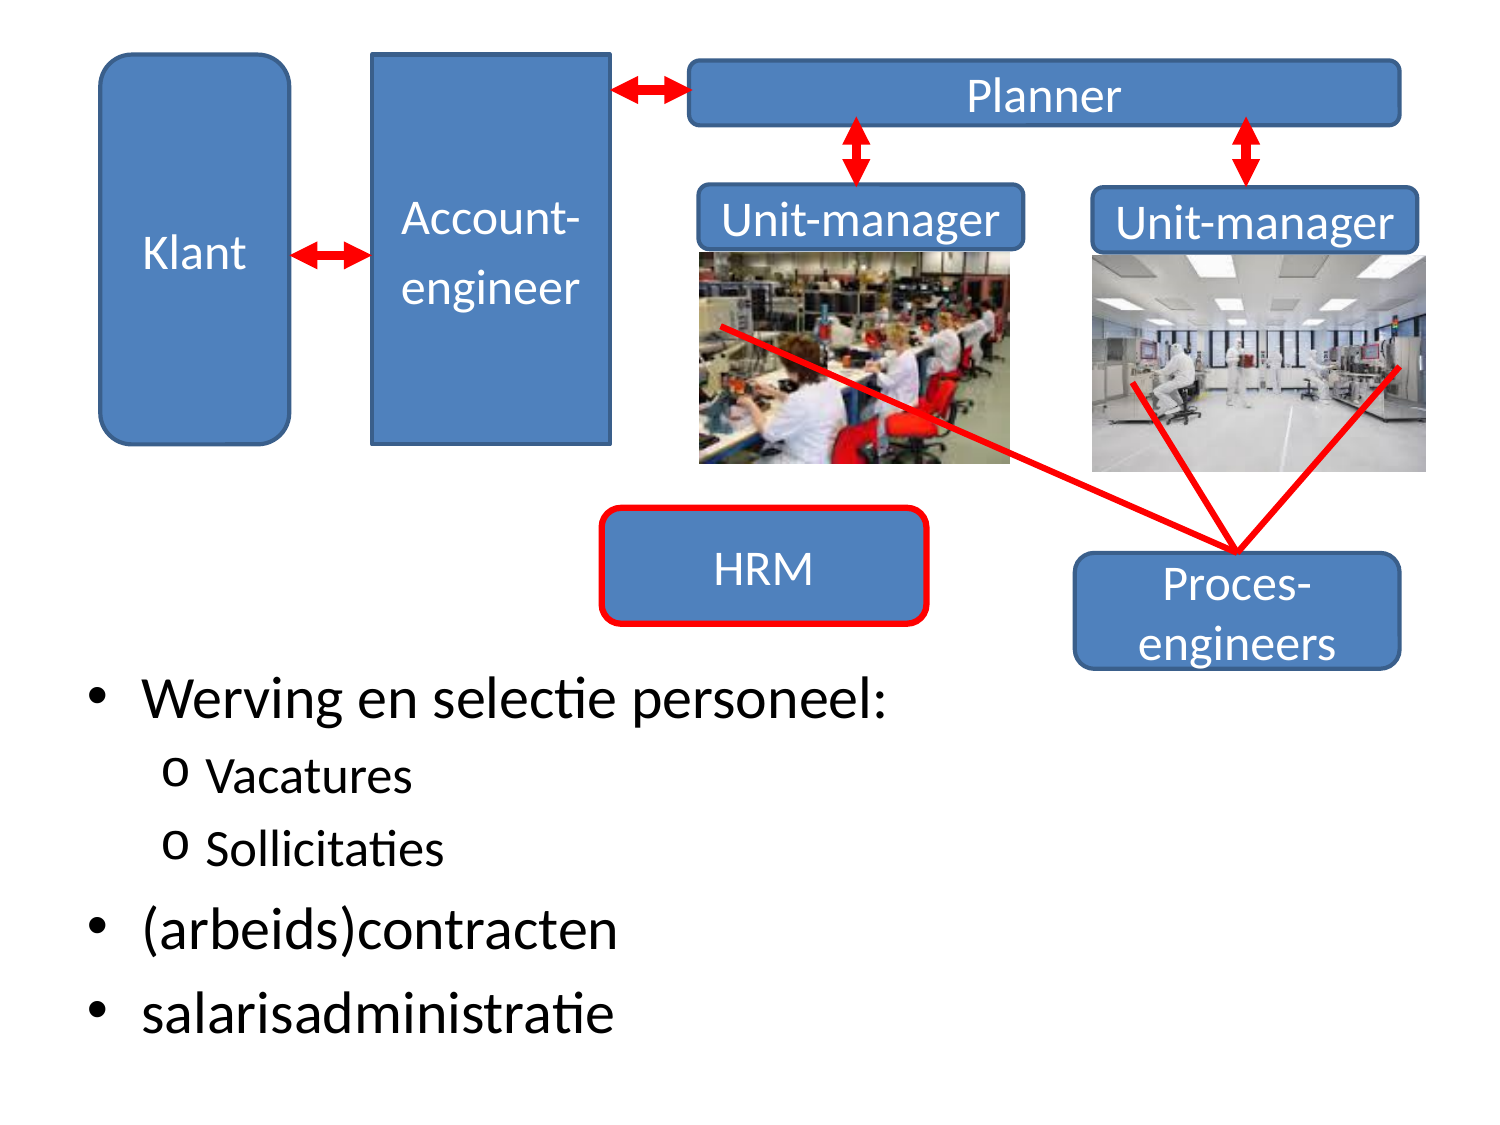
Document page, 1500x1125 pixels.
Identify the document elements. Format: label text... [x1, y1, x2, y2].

list Account- engineer [370, 52, 612, 446]
text_box Unit-manager [1090, 185, 1420, 253]
text_box HRM [599, 505, 929, 626]
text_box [720, 326, 1238, 554]
picture [1092, 255, 1426, 472]
picture [699, 251, 1010, 464]
text_box Unit-manager [696, 182, 1026, 252]
text_box Proces-engineers [1072, 560, 1402, 650]
text_box Planner [686, 58, 1402, 128]
text_box Werving en selectie personeel: Vacatures Sollicitaties (arbeids)contracten salarisadministratie [71, 650, 1422, 1125]
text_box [1242, 366, 1400, 554]
text_box Klant [98, 52, 292, 447]
